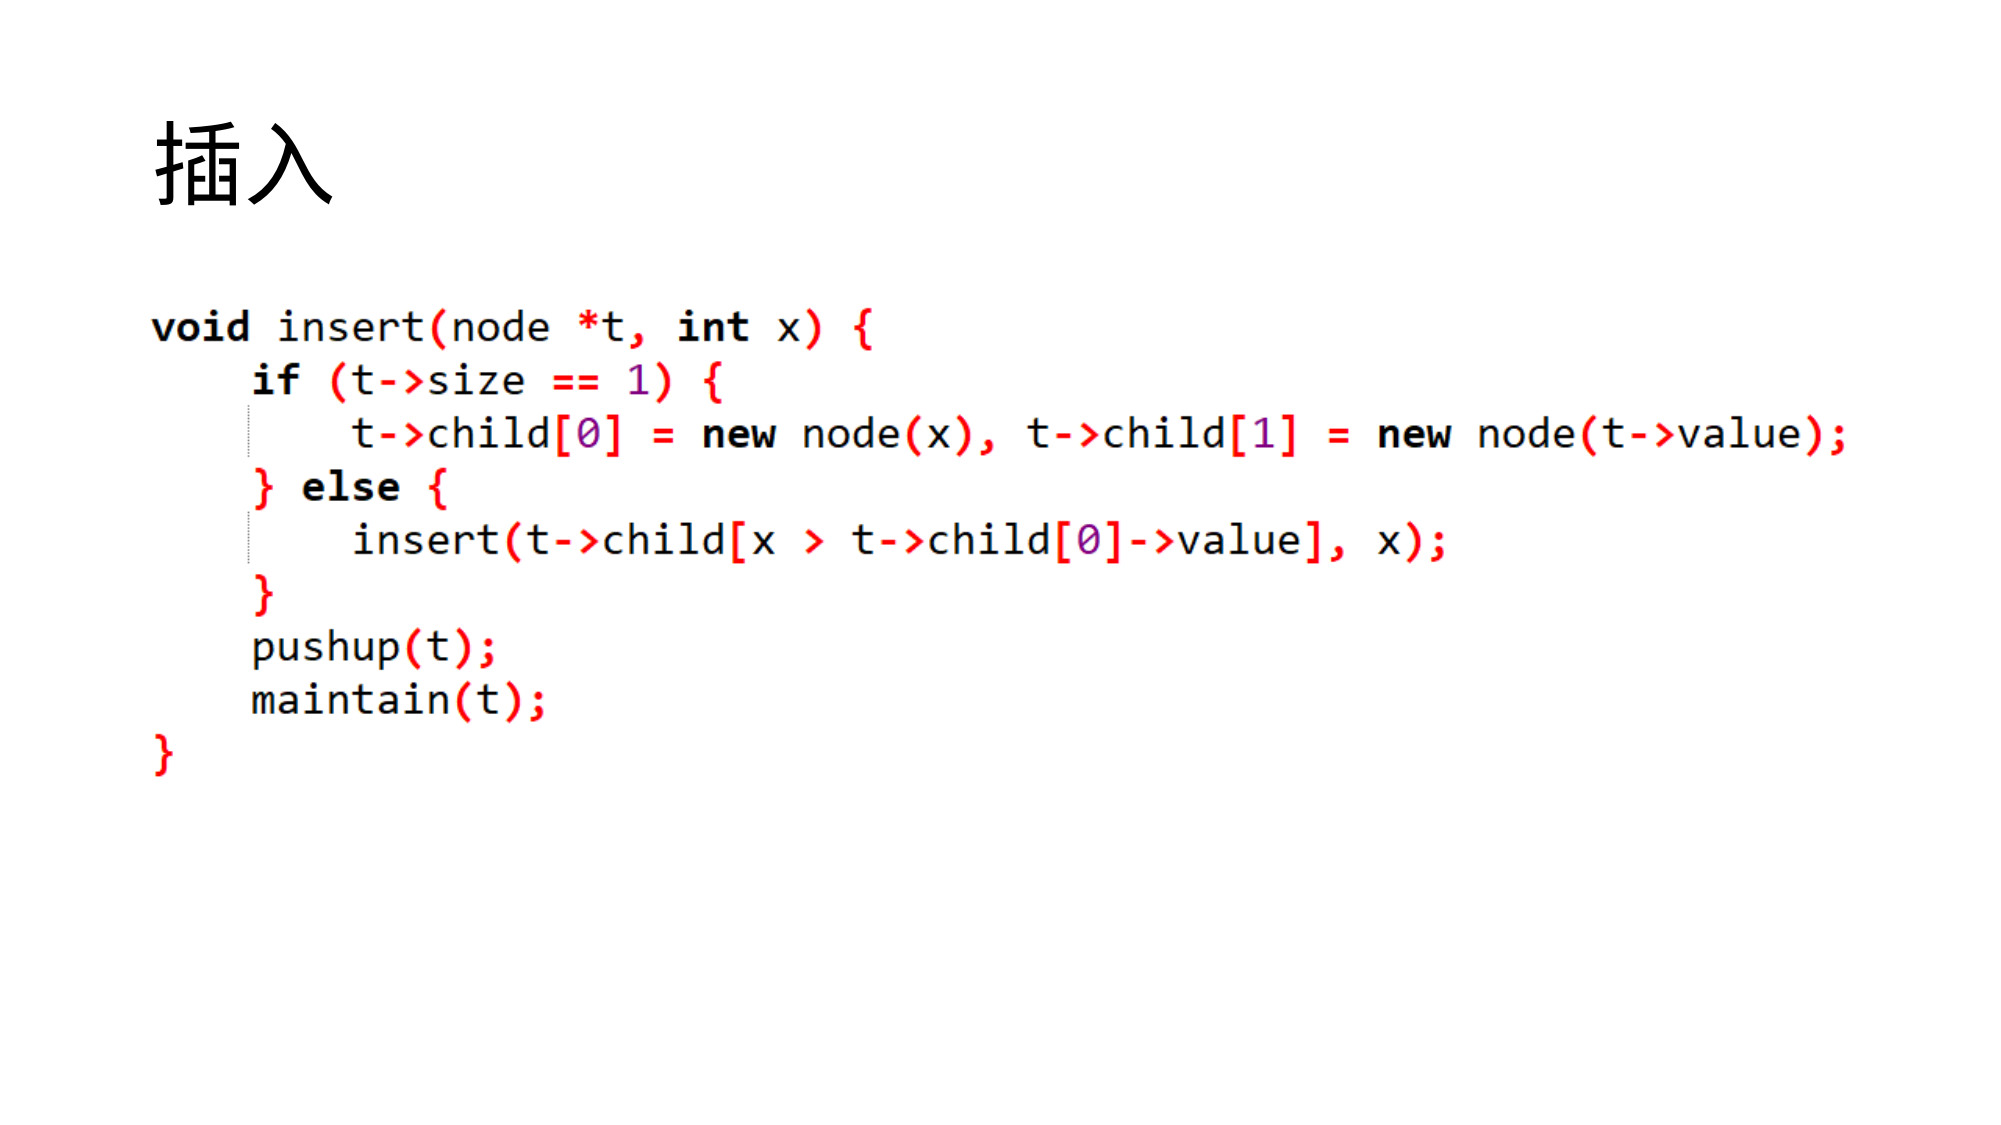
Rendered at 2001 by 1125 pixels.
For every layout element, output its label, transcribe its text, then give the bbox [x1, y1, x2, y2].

title 插入 [137, 59, 1863, 278]
picture [148, 299, 1852, 786]
